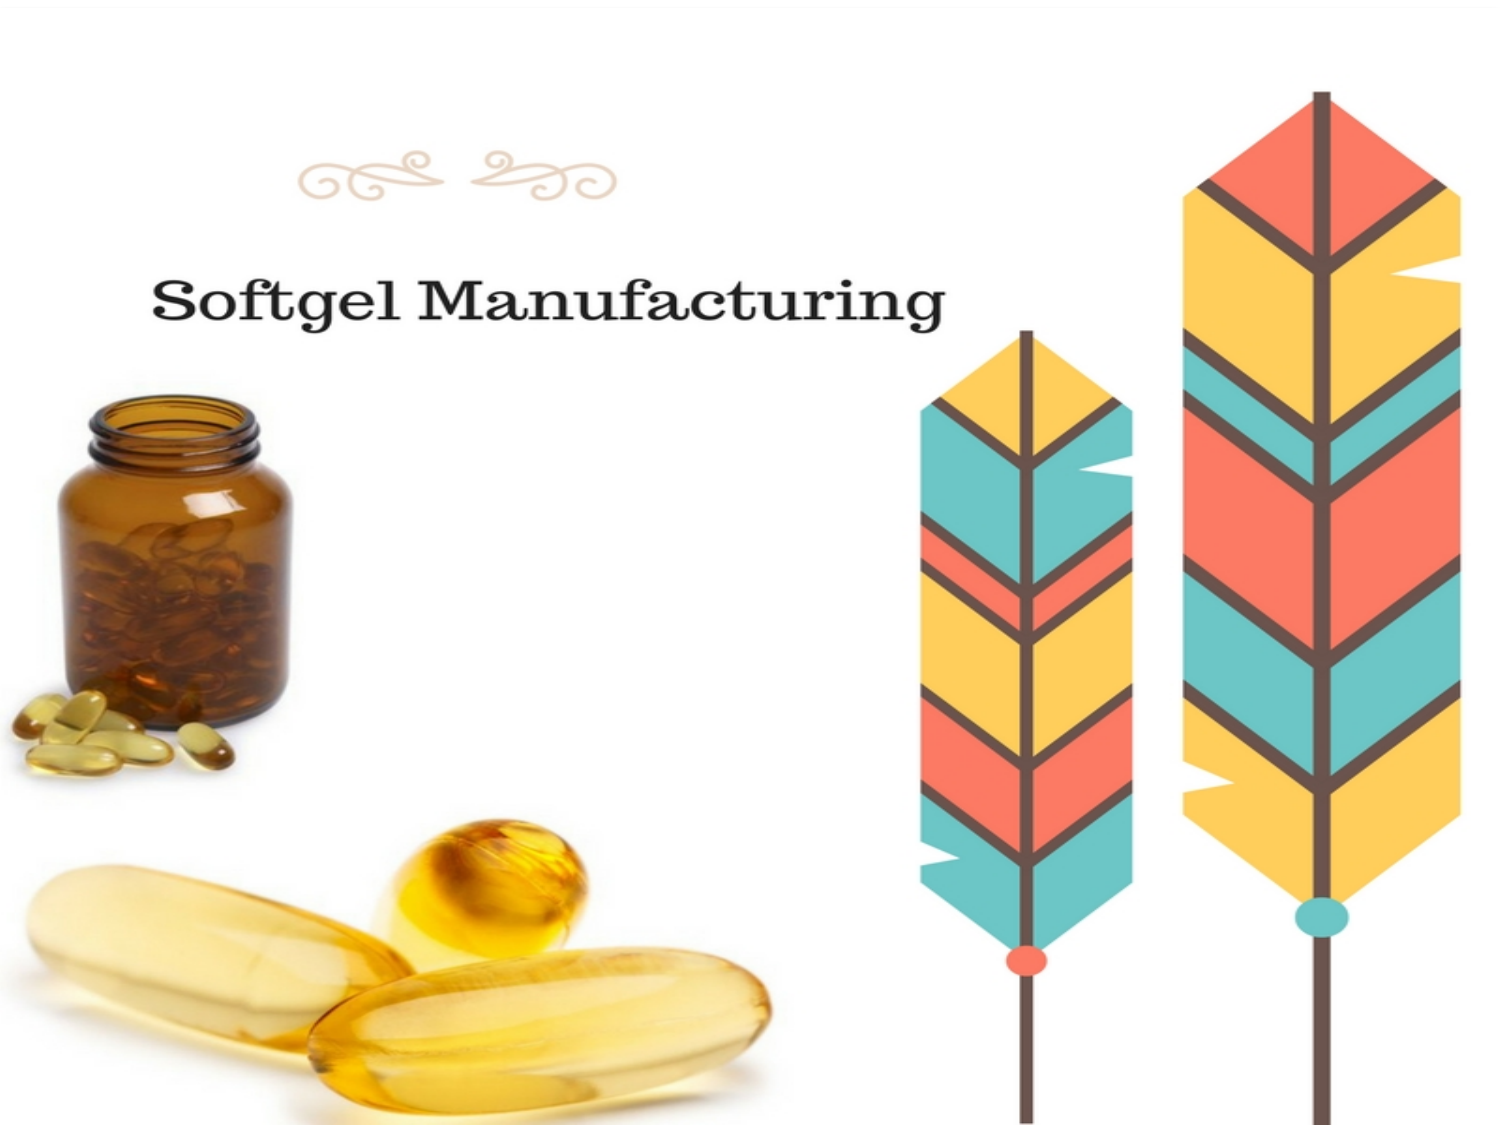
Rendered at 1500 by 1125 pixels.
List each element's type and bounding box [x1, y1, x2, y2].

list [0, 8, 1500, 1125]
